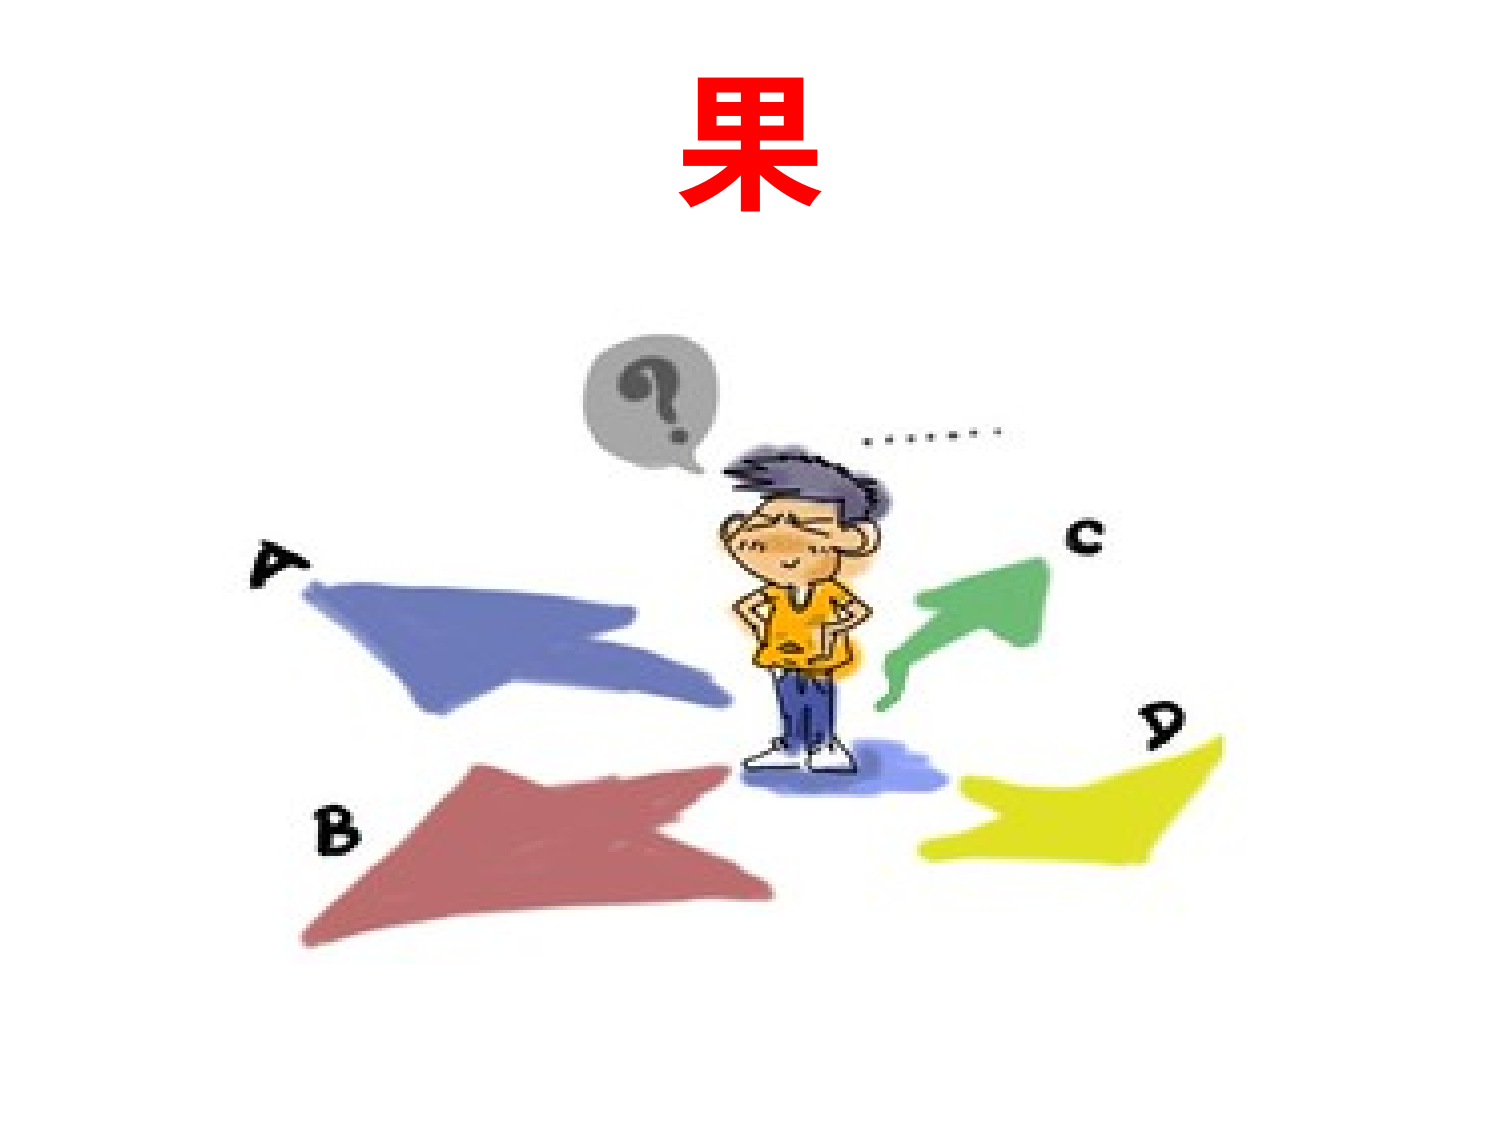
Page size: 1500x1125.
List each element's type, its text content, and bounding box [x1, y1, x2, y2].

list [194, 290, 1247, 965]
title 果 [75, 45, 1425, 233]
